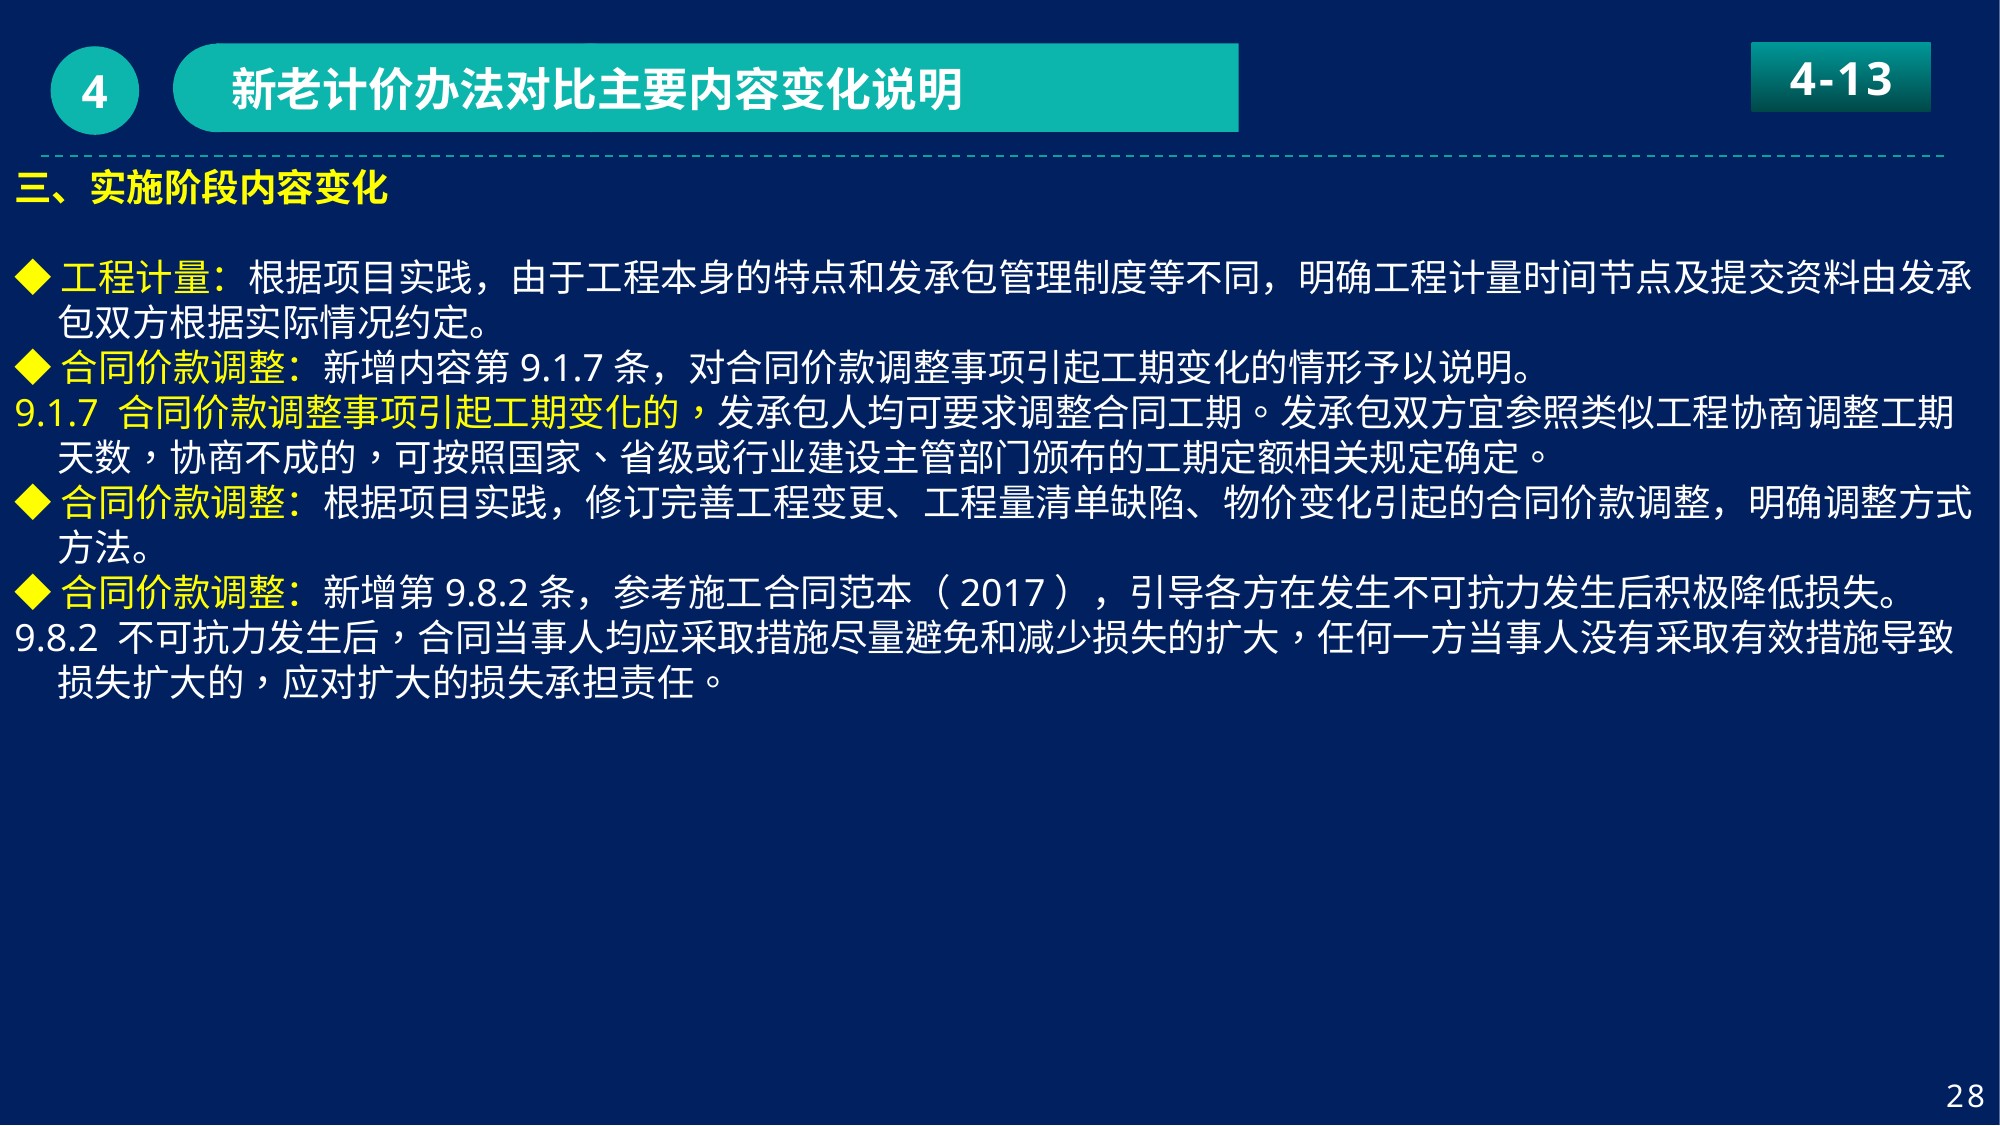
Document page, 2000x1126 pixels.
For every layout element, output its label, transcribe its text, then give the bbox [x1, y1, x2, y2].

text_box 28 [1905, 1065, 2000, 1126]
text_box 三、实施阶段内容变化 ◆工程计量：根据项目实践，由于工程本身的特点和发承包管理制度等不同，明确工程计量时间节点及提交资料由发承包双方根据实际情况约定。 ◆合同价款调整：新增内容第9.1.7条，对合同价款调整事项引起工期变化的情形予以说明。 9.1.7 合同价款调整事项引起工期变化的，发承包人均可要求调整合同工期。发承包双方宜参照类似工程协商调整工期天数，协商不成的，可按照国家、省级或行业建设主管部门颁布的工期定额相关规定确定。 ◆合同价款调整：根据项目实践，修订完善工程变更、工程量清单缺陷、物价变化引起的合同价款调整，明确调整方式方法。 ◆合同价款调整：新增第9.8.2条，参考施工合同范本（2017），引导各方在发生不可抗力发生后积极降低损失。 9.8.2 不可抗力发生后，合同当事人均应采取措施尽量避免和减少损失的扩大，任何一方当事人没有采取有效措施导致损失扩大的，应对扩大的损失承担责任。 [0, 157, 2000, 712]
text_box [40, 43, 1950, 157]
